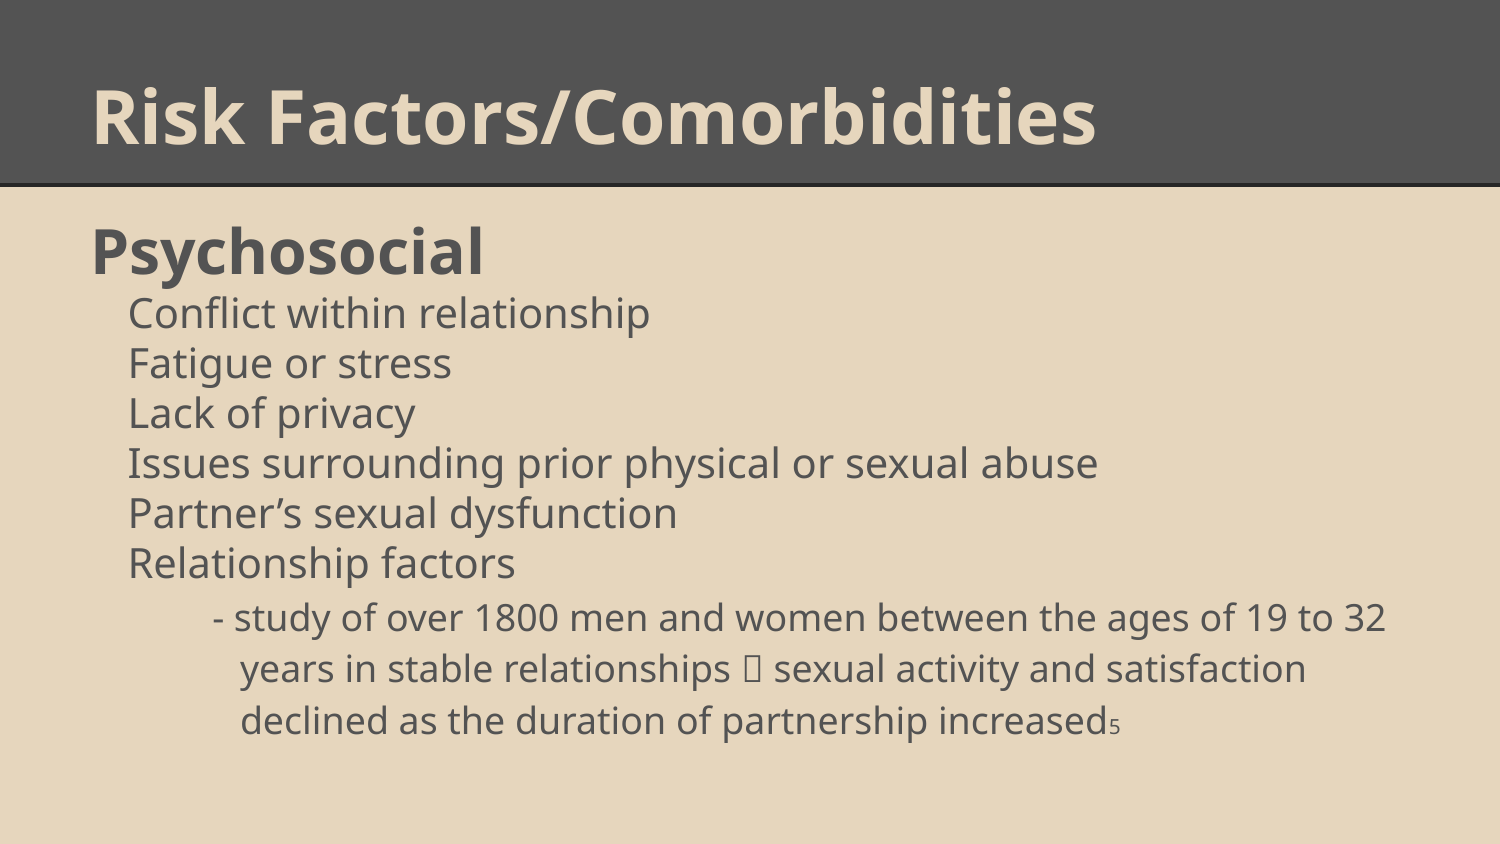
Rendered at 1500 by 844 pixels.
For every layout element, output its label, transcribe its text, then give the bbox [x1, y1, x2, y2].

list Psychosocial Conflict within relationship Fatigue or stress Lack of privacy Issues surrounding prior physical or sexual abuse Partner’s sexual dysfunction Relationship factors - study of over 1800 men and women between the ages of 19 to 32 years in stable relationships  sexual activity and satisfaction declined as the duration of partnership increased5 [75, 196, 1425, 808]
title Risk Factors/Comorbidities [75, 33, 1425, 175]
